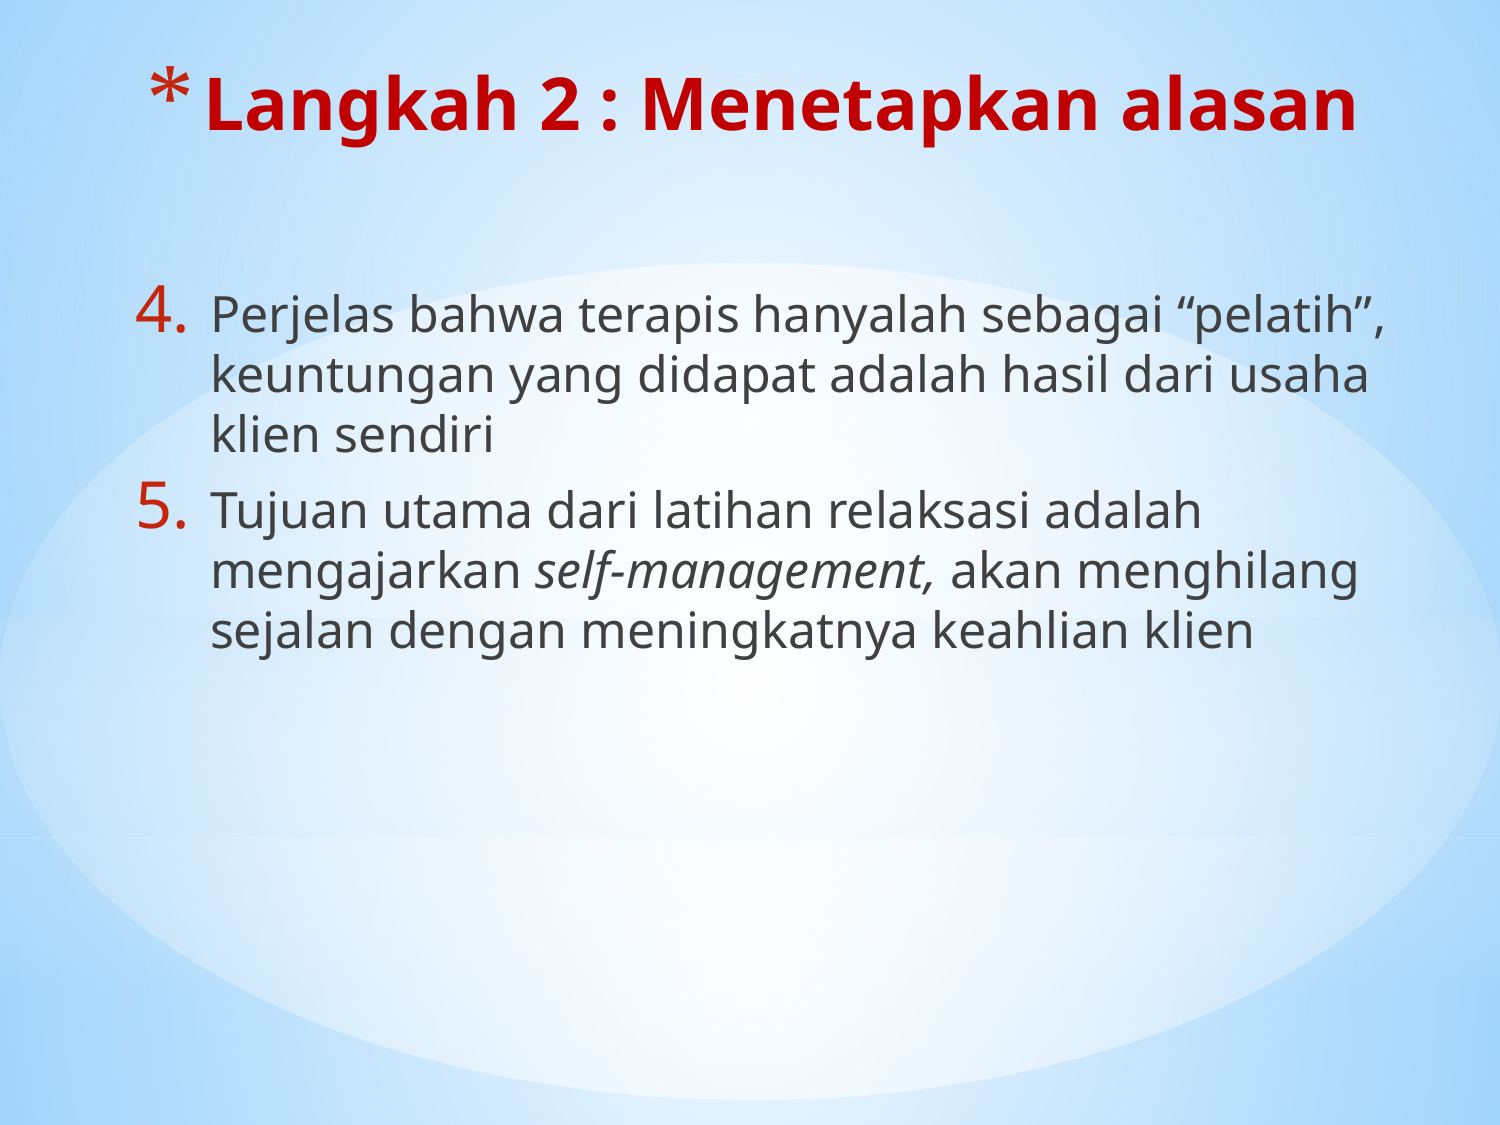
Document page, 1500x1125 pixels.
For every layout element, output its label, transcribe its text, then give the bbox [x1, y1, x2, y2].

list Perjelas bahwa terapis hanyalah sebagai “pelatih”, keuntungan yang didapat adalah hasil dari usaha klien sendiri Tujuan utama dari latihan relaksasi adalah mengajarkan self-management, akan menghilang sejalan dengan meningkatnya keahlian klien [112, 275, 1425, 1013]
title Langkah 2 : Menetapkan alasan [112, 50, 1375, 213]
